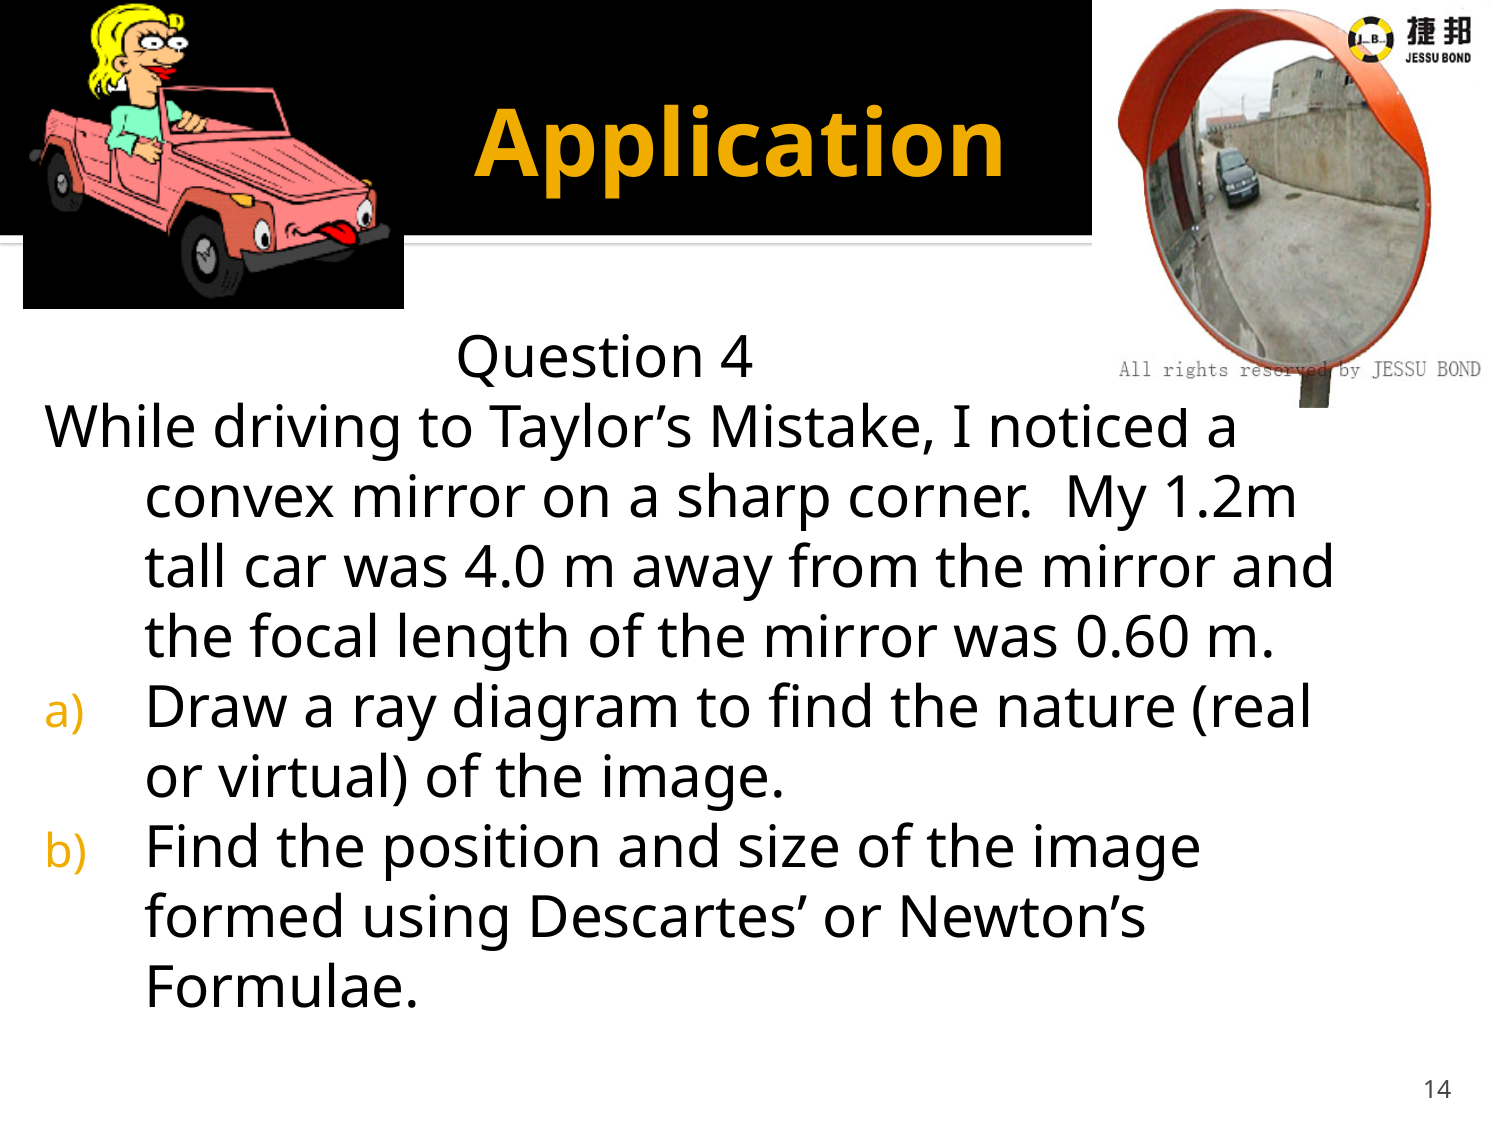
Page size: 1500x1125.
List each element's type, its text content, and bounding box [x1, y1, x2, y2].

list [1092, 0, 1500, 408]
slide_number 14 [1345, 1062, 1467, 1108]
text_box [23, 0, 404, 309]
title Application [409, 45, 1086, 233]
list Question 4 While driving to Taylor’s Mistake, I noticed a convex mirror on a sharp corner. My 1.2m tall car was 4.0 m away from the mirror and the focal length of the mirror was 0.60 m. Draw a ray diagram to find the nature (real or virtual) of the image. Find the position and size of the image formed using Descartes’ or Newton’s Formulae. [35, 304, 1377, 1068]
